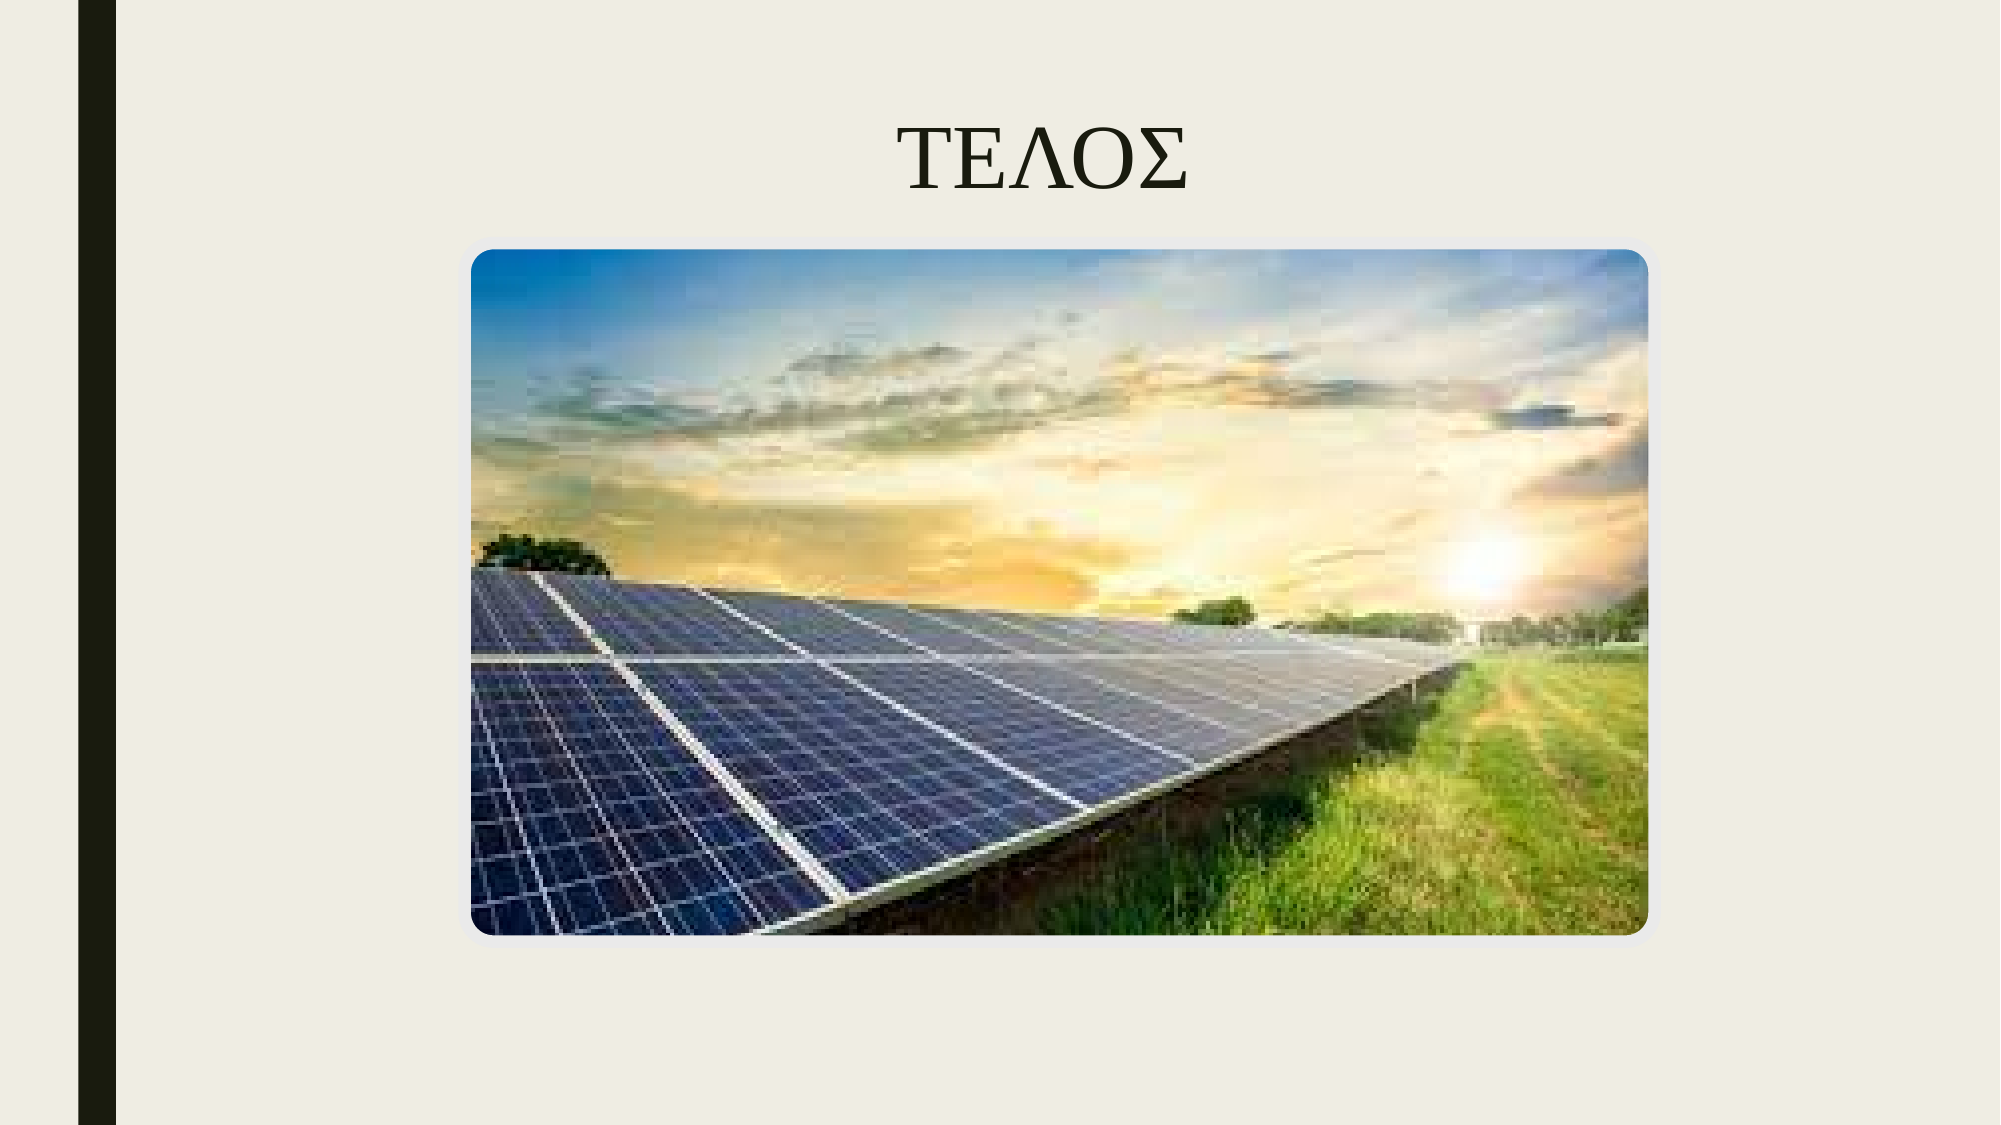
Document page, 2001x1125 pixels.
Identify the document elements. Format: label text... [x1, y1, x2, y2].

picture [464, 243, 1655, 942]
title ΤΕΛΟΣ [213, 102, 1875, 225]
